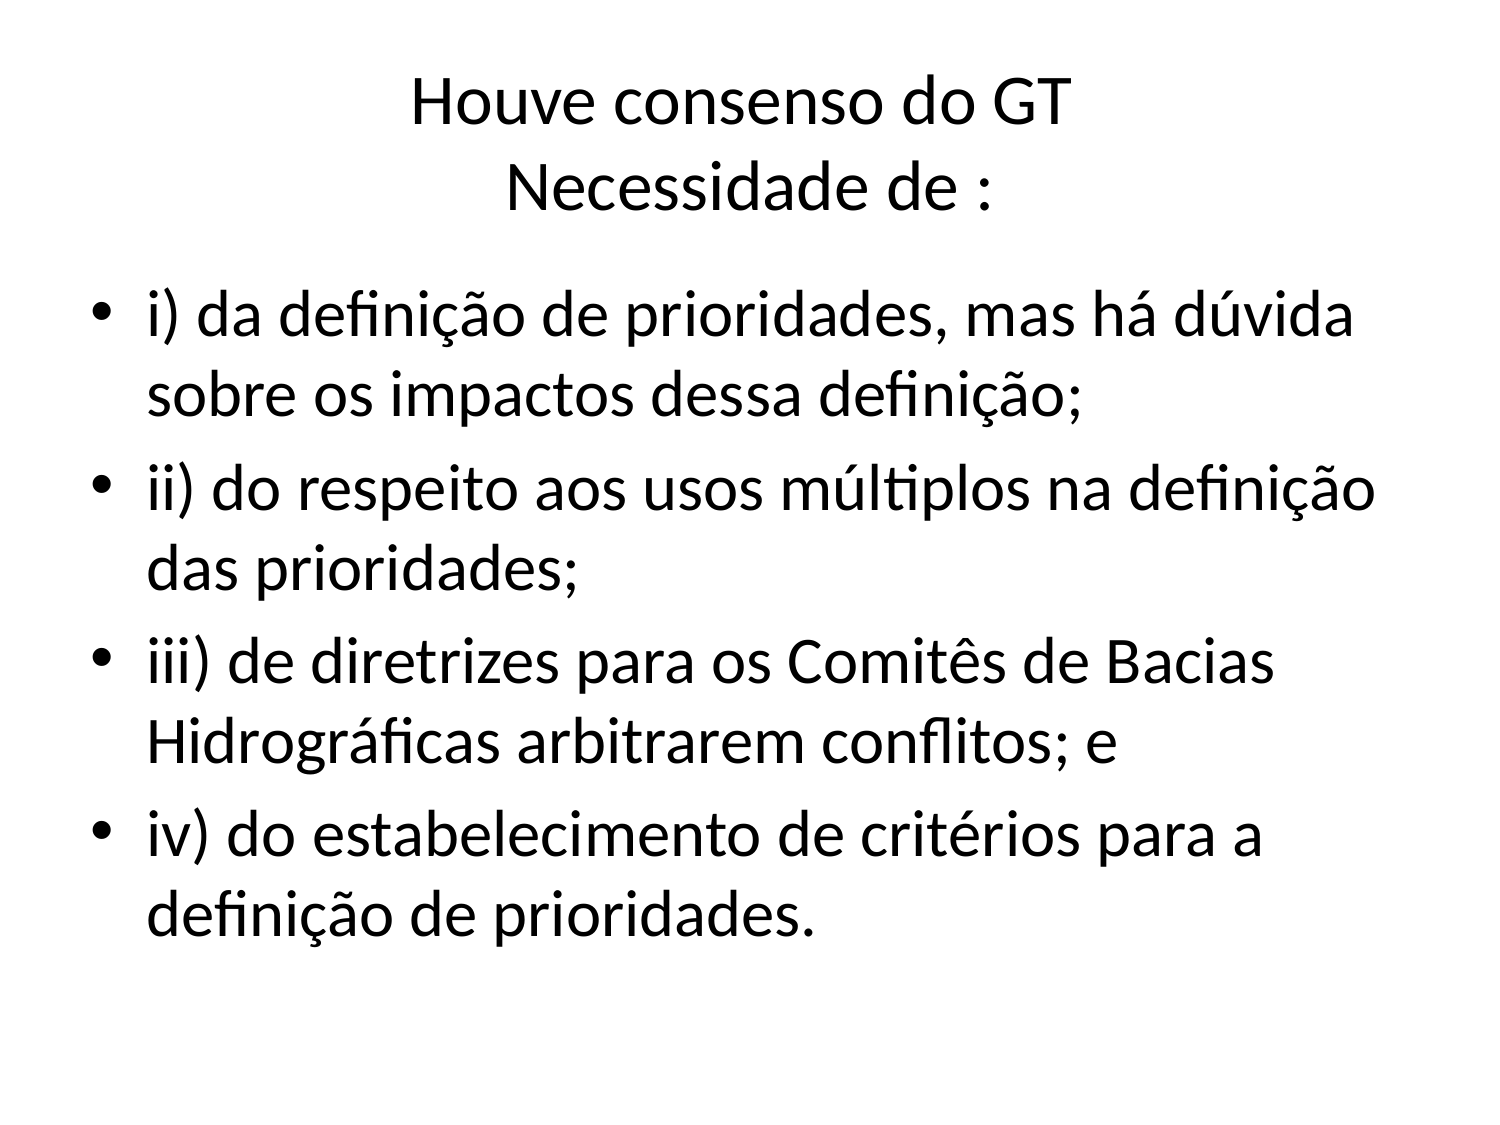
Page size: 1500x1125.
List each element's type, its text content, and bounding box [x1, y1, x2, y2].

title Houve consenso do GT Necessidade de : [75, 45, 1425, 233]
list i) da definição de prioridades, mas há dúvida sobre os impactos dessa definição; ii) do respeito aos usos múltiplos na definição das prioridades; iii) de diretrizes para os Comitês de Bacias Hidrográficas arbitrarem conflitos; e iv) do estabelecimento de critérios para a definição de prioridades. [75, 262, 1425, 1005]
